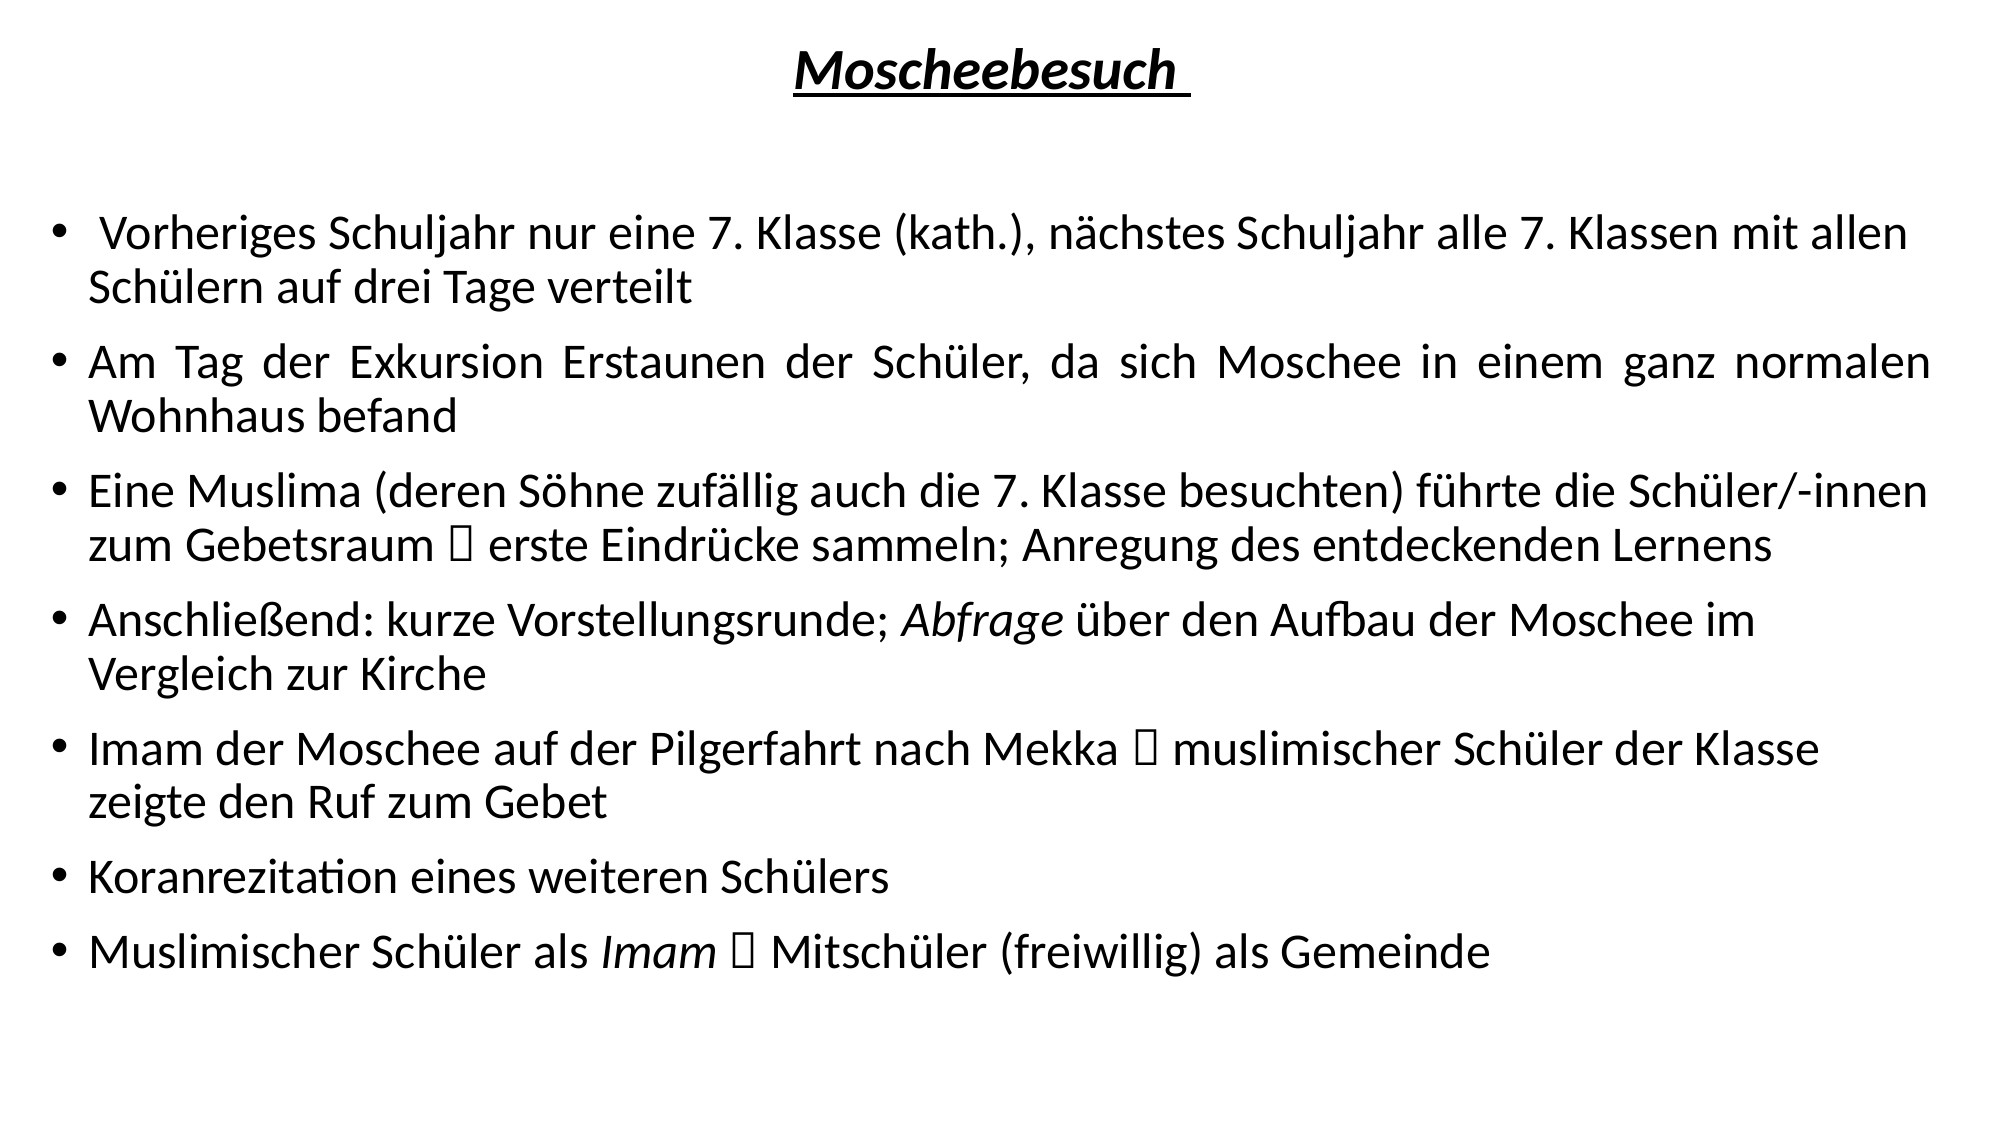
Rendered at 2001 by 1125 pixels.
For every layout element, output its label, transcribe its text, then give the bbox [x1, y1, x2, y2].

list Moscheebesuch Vorheriges Schuljahr nur eine 7. Klasse (kath.), nächstes Schuljahr alle 7. Klassen mit allen Schülern auf drei Tage verteilt Am Tag der Exkursion Erstaunen der Schüler, da sich Moschee in einem ganz normalen Wohnhaus befand Eine Muslima (deren Söhne zufällig auch die 7. Klasse besuchten) führte die Schüler/-innen zum Gebetsraum  erste Eindrücke sammeln; Anregung des entdeckenden Lernens Anschließend: kurze Vorstellungsrunde; Abfrage über den Aufbau der Moschee im Vergleich zur Kirche Imam der Moschee auf der Pilgerfahrt nach Mekka  muslimischer Schüler der Klasse zeigte den Ruf zum Gebet Koranrezitation eines weiteren Schülers Muslimischer Schüler als Imam  Mitschüler (freiwillig) als Gemeinde [35, 31, 1948, 1064]
